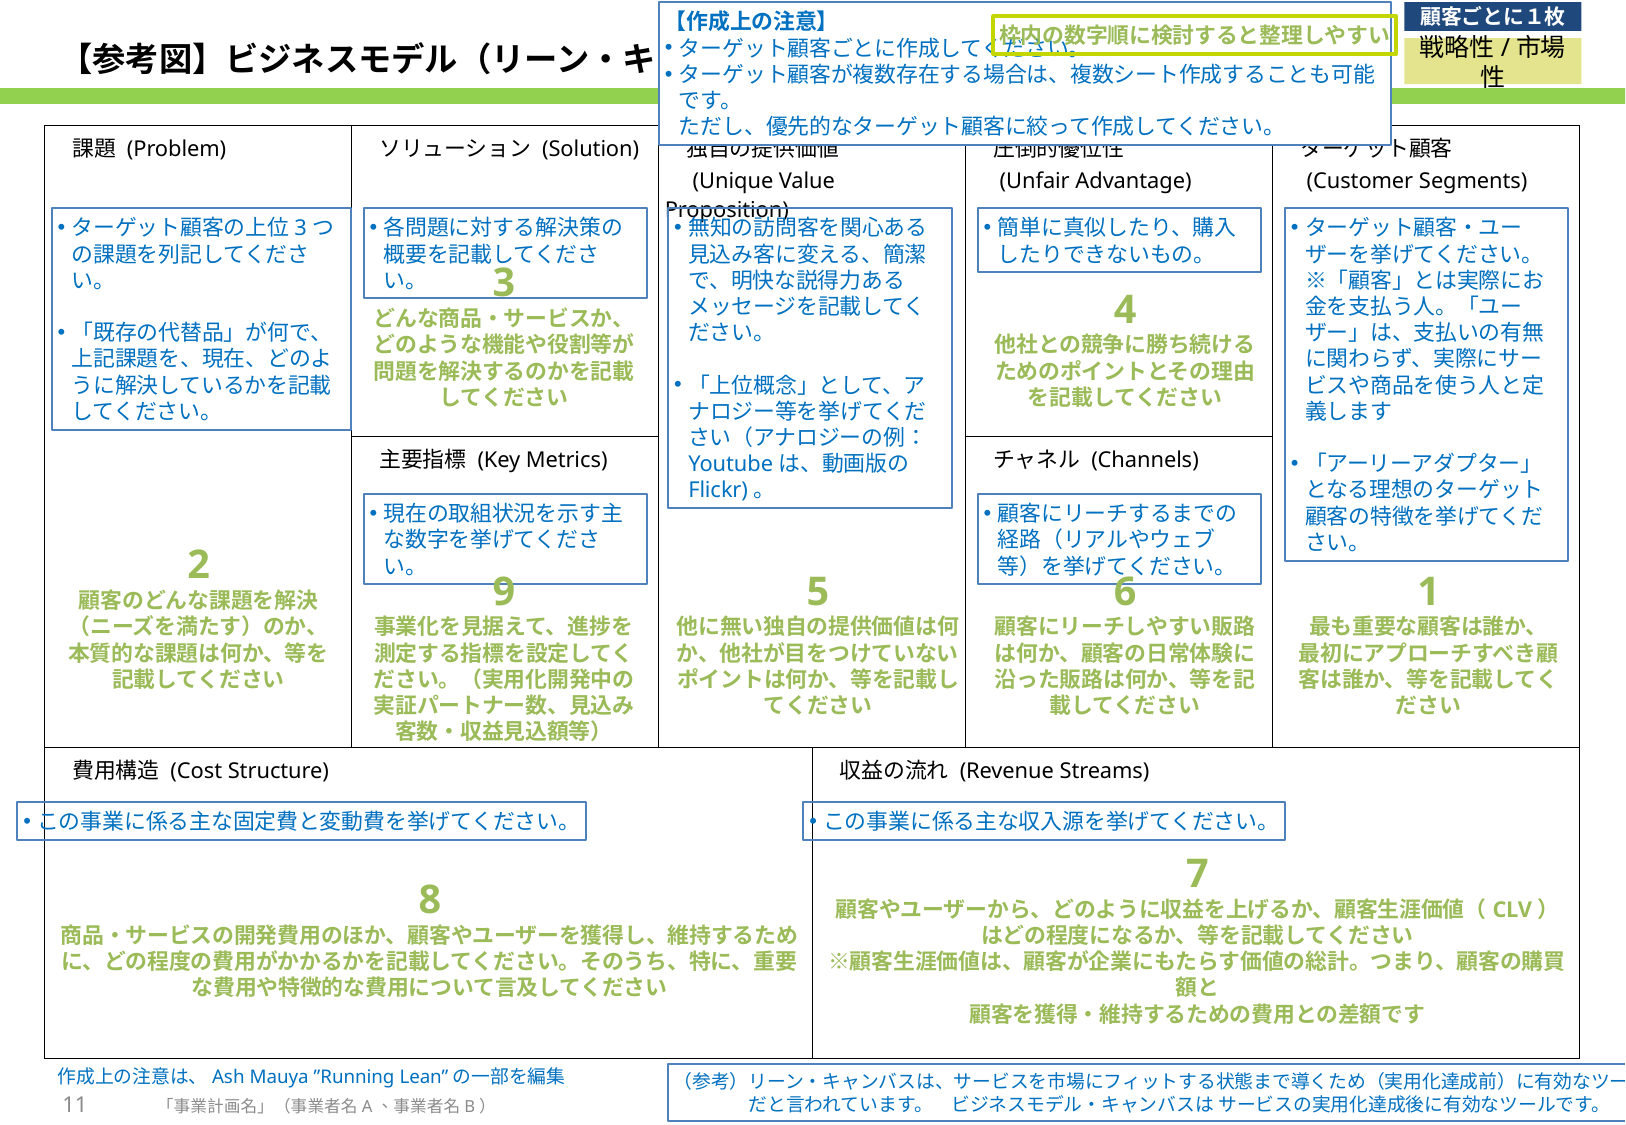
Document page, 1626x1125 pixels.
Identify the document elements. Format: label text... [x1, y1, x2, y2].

text_box 無知の訪問客を関心ある見込み客に変える、簡潔で、明快な説得力あるメッセージを記載してください。 「上位概念」として、アナロジー等を挙げてください（アナロジーの例：Youtubeは、動画版のFlickr)。 [668, 208, 952, 509]
table_cell 費用構造 (Cost Structure) [45, 753, 812, 865]
text_box 6 顧客にリーチしやすい販路は何か、顧客の日常体験に沿った販路は何か、等を記載してください [979, 556, 1280, 753]
text_box 作成上の注意は、Ash Mauya ”Running Lean”の一部を編集 [51, 1062, 1002, 1093]
text_box ターゲット顧客の上位3つの課題を列記してください。 「既存の代替品」が何で、上記課題を、現在、どのように解決しているかを記載してください。 [51, 208, 351, 430]
table_header 圧倒的優位性 (Unfair Advantage) [966, 145, 1272, 436]
text_box 8 商品・サービスの開発費用のほか、顧客やユーザーを獲得し、維持するために、どの程度の費用がかかるかを記載してください。そのうち、特に、重要な費用や特徴的な費用について言及してください [43, 865, 817, 1062]
text_box 7 顧客やユーザーから、どのように収益を上げるか、顧客生涯価値（CLV）はどの程度になるか、等を記載してください ※顧客生涯価値は、顧客が企業にもたらす価値の総計。つまり、顧客の購買額と 顧客を獲得・維持するための費用との差額です [810, 838, 1585, 1062]
table_header 課題 (Problem) [45, 126, 351, 530]
text_box 5 他に無い独自の提供価値は何か、他社が目をつけていないポイントは何か、等を記載してください [659, 556, 979, 753]
table_cell チャネル (Channels) [966, 437, 1272, 556]
text_box 1 最も重要な顧客は誰か、 最初にアプローチすべき顧客は誰か、等を記載してください [1280, 556, 1583, 753]
text_box ターゲット顧客・ユーザーを挙げてください。 ※「顧客」とは実際にお金を支払う人。「ユーザー」は、支払いの有無に関わらず、実際にサービスや商品を使う人と定義します 「アーリーアダプター」となる理想のターゲット顧客の特徴を挙げてください。 [1284, 208, 1569, 556]
text_box 各問題に対する解決策の概要を記載してください。 [363, 208, 648, 248]
text_box 4 他社との競争に勝ち続けるためのポイントとその理由を記載してください [970, 274, 1280, 445]
text_box 3 どんな商品・サービスか、どのような機能や役割等が問題を解決するのかを記載してください [349, 248, 659, 445]
table_header ターゲット顧客 (Customer Segments) [1273, 126, 1579, 556]
table_header 独自の提供価値 (Unique Value Proposition) [659, 145, 965, 556]
text_box 戦略性/市場性 [1402, 36, 1584, 86]
table_header ソリューション (Solution) [352, 126, 658, 248]
title 【参考図】ビジネスモデル（リーン・キャンバス） [44, 30, 658, 89]
text_box 現在の取組状況を示す主な数字を挙げてください。 [363, 493, 648, 556]
text_box 枠内の数字順に検討すると整理しやすい [991, 14, 1398, 56]
text_box 顧客にリーチするまでの経路（リアルやウェブ等）を挙げてください。 [977, 493, 1262, 556]
title 【参考図】ビジネスモデル（リーン・キャンバス） [1392, 30, 1581, 89]
text_box 9 事業化を見据えて、進捗を測定する指標を設定してください。（実用化開発中の実証パートナー数、見込み客数・収益見込額等） [349, 556, 659, 753]
footer 「事業計画名」（事業者名A、事業者名B） [151, 1093, 1581, 1125]
text_box （参考）リーン・キャンバスは、サービスを市場にフィットする状態まで導くため（実用化達成前）に有効なツール だと言われています。 ビジネスモデル・キャンバスは サービスの実用化達成後に有効なツールです。 [667, 1064, 1625, 1122]
text_box 簡単に真似したり、購入したりできないもの。 [977, 208, 1262, 273]
text_box この事業に係る主な収入源を挙げてください。 [803, 802, 1286, 841]
table_cell 収益の流れ (Revenue Streams) [813, 753, 1579, 838]
text_box この事業に係る主な固定費と変動費を挙げてください。 [17, 802, 587, 841]
text_box 顧客ごとに１枚 [1404, 2, 1582, 31]
slide_number 11 [56, 1093, 151, 1125]
table_cell 主要指標 (Key Metrics) [352, 445, 658, 556]
text_box 2 顧客のどんな課題を解決（ニーズを満たす）のか、本質的な課題は何か、等を記載してください [43, 530, 354, 753]
text_box 【作成上の注意】 ターゲット顧客ごとに作成してください。 ターゲット顧客が複数存在する場合は、複数シート作成することも可能です。 ただし、優先的なターゲット顧客に絞って作成してください。 [658, 2, 1392, 145]
